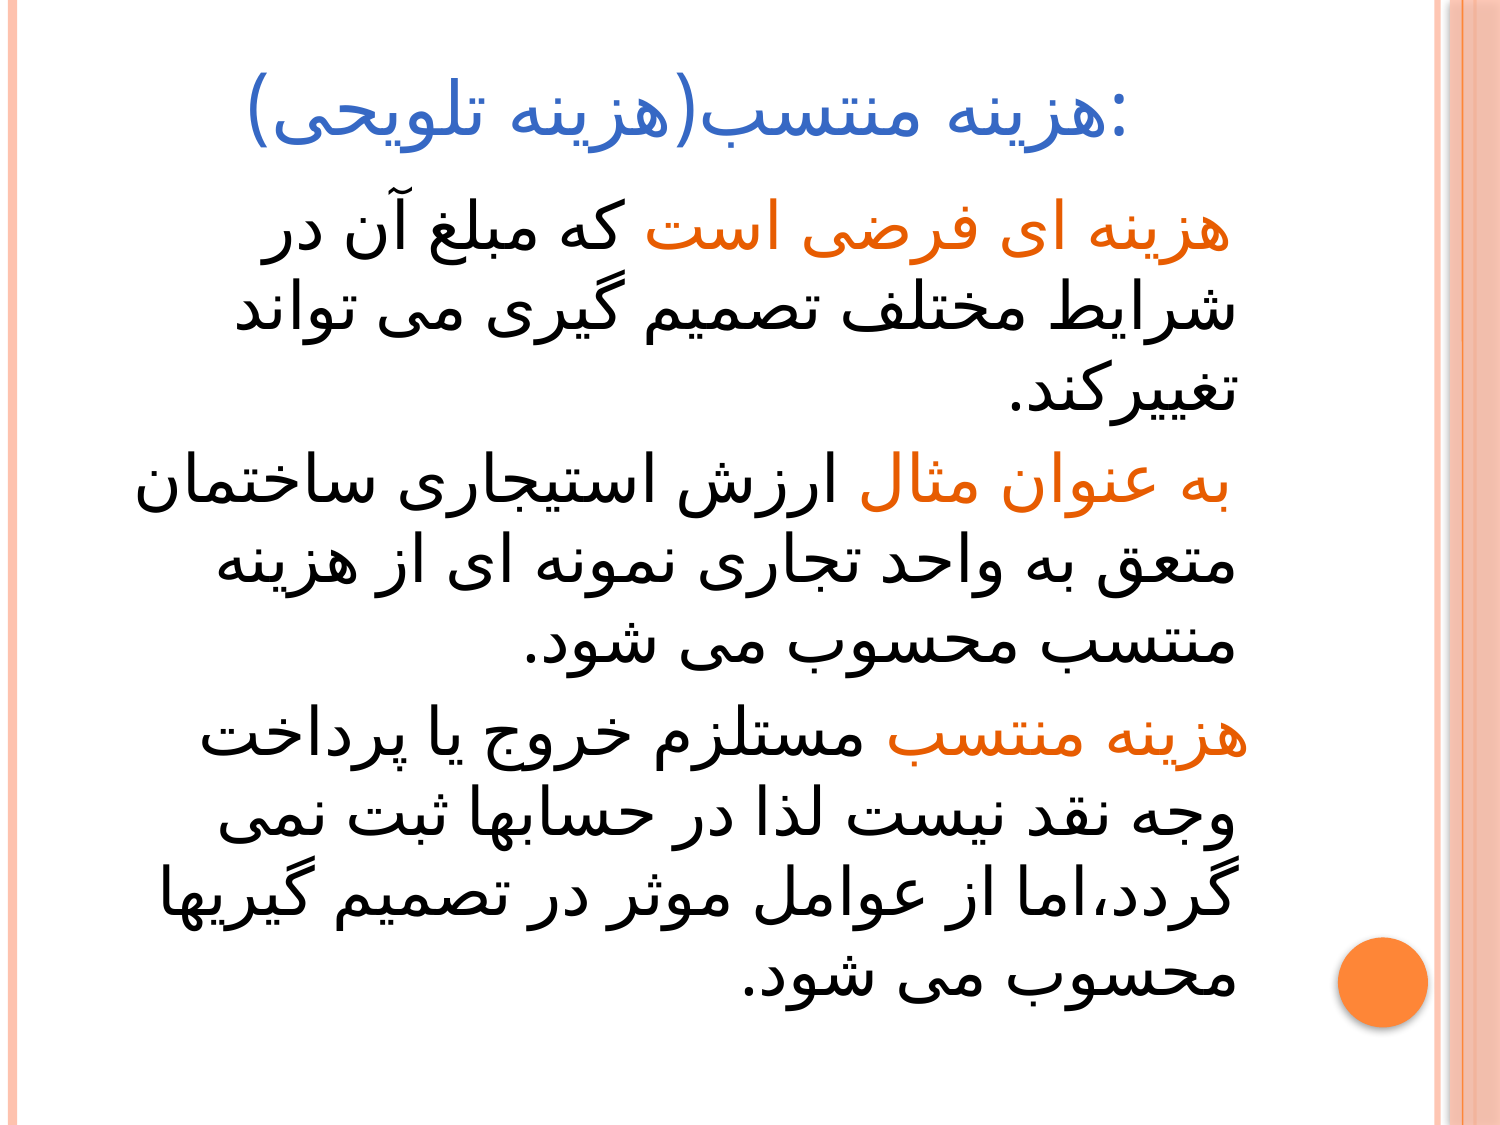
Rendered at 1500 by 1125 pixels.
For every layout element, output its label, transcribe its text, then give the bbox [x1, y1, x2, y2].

title هزینه منتسب(هزینه تلویحی): [75, 45, 1300, 175]
list هزینه ای فرضی است که مبلغ آن در شرایط مختلف تصمیم گیری می تواند تغییرکند. به عنوان مثال ارزش استیجاری ساختمان متعق به واحد تجاری نمونه ای از هزینه منتسب محسوب می شود. هزینه منتسب مستلزم خروج یا پرداخت وجه نقد نیست لذا در حسابها ثبت نمی گردد،اما از عوامل موثر در تصمیم گیریها محسوب می شود. [75, 175, 1300, 1062]
